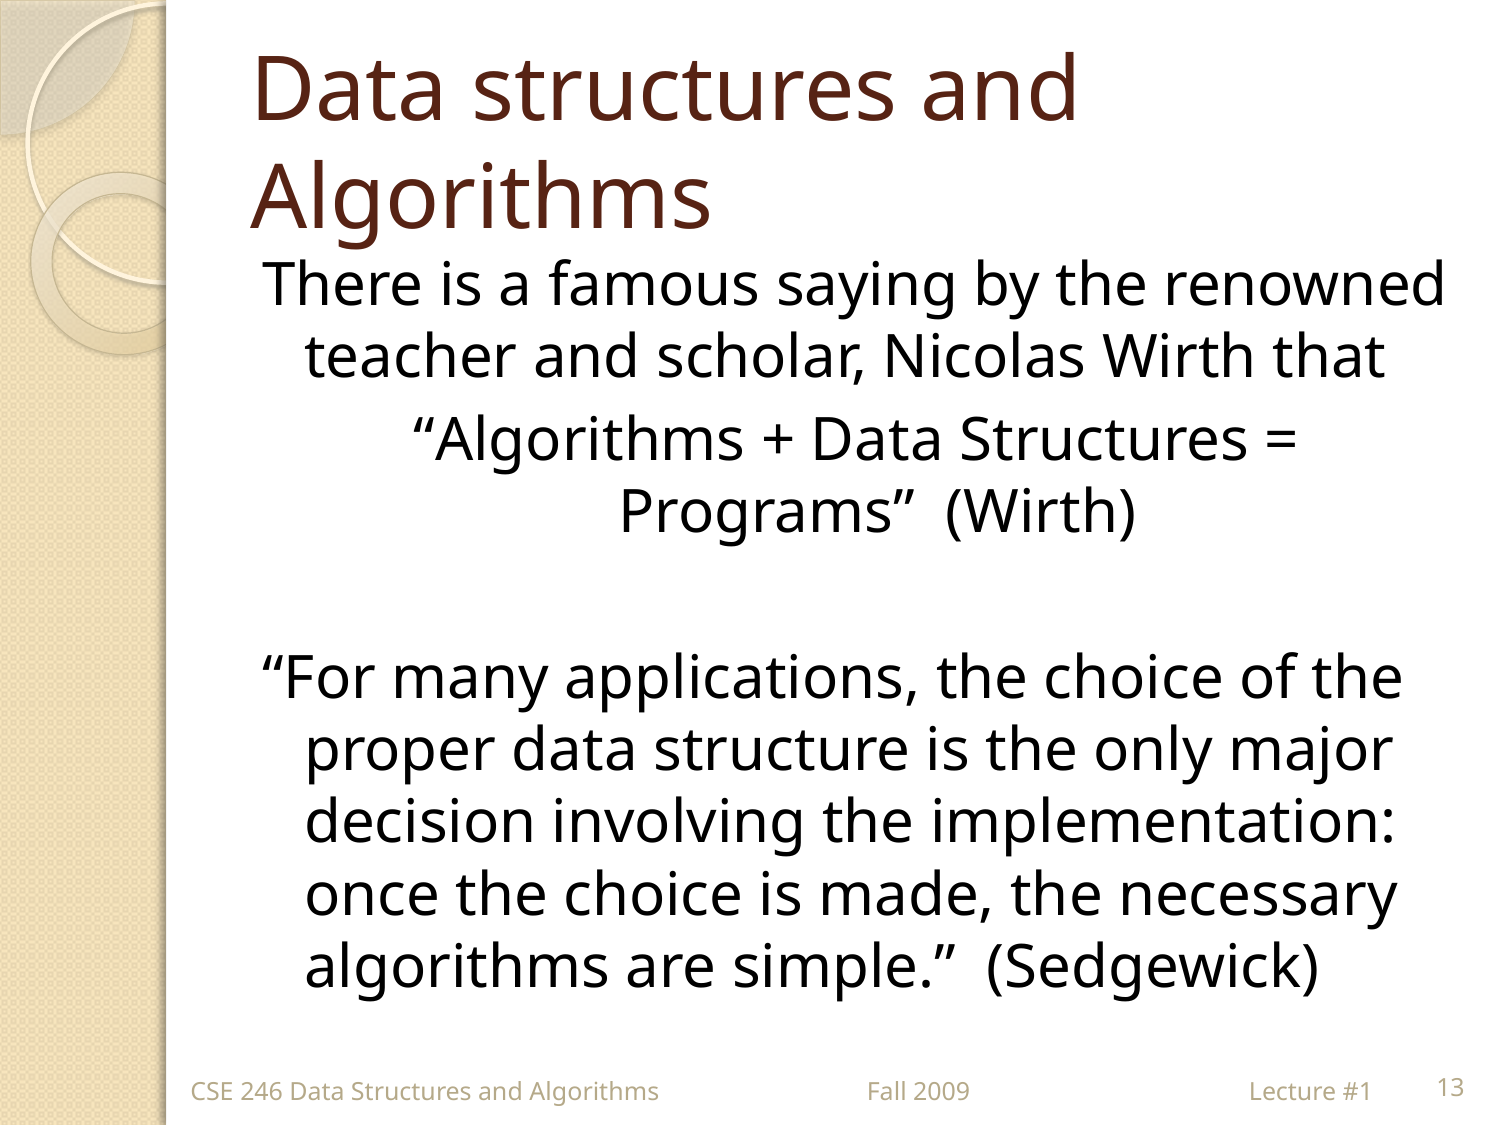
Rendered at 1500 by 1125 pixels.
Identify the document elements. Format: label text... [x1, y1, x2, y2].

footer CSE 246 Data Structures and Algorithms Fall 2009 Lecture #1 [175, 1034, 1413, 1113]
slide_number 13 [1413, 1034, 1488, 1113]
title Data structures and Algorithms [235, 45, 1466, 233]
list There is a famous saying by the renowned teacher and scholar, Nicolas Wirth that “Algorithms + Data Structures = Programs” (Wirth) “For many applications, the choice of the proper data structure is the only major decision involving the implementation: once the choice is made, the necessary algorithms are simple.” (Sedgewick) [235, 237, 1466, 1025]
